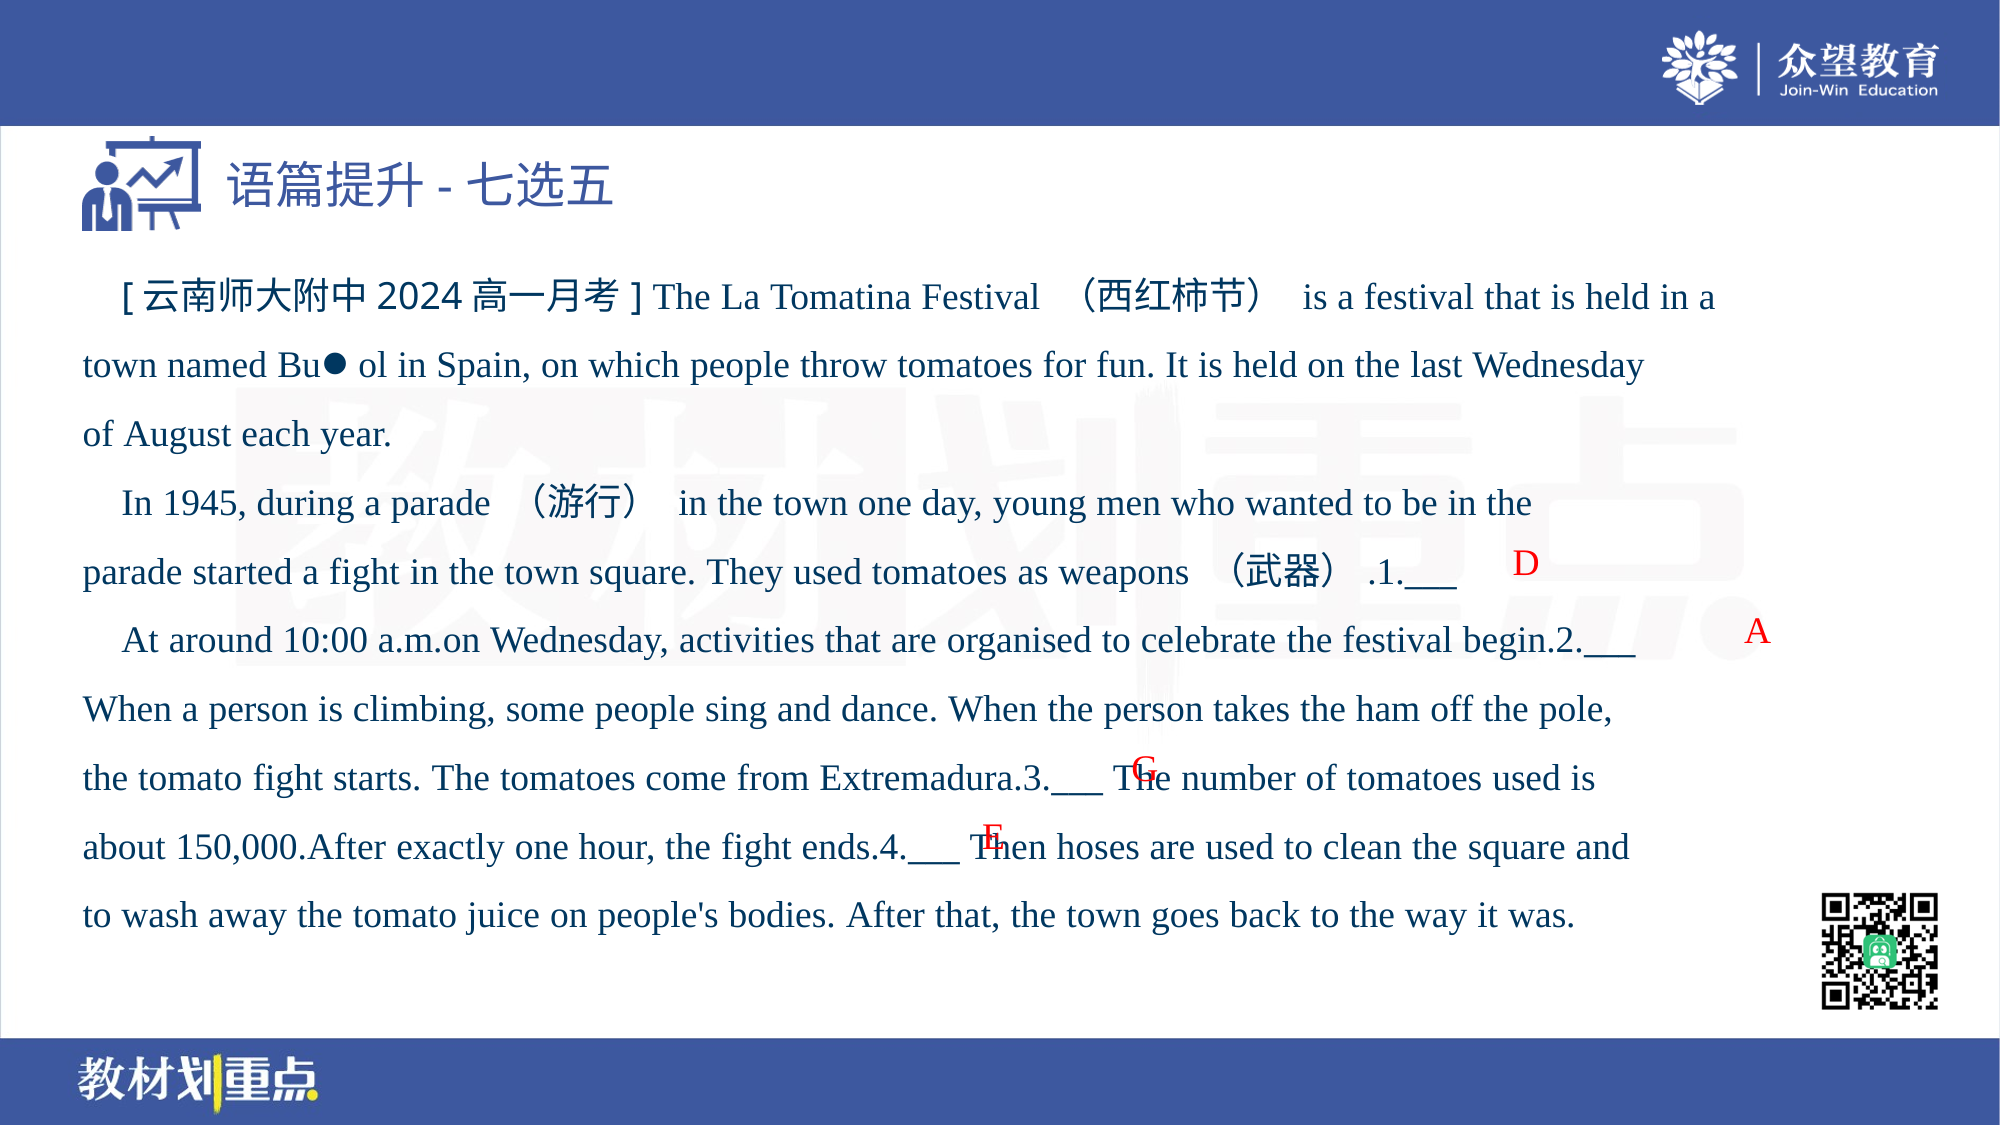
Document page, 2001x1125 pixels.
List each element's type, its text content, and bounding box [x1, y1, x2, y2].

text_box [云南师大附中2024高一月考] The La Tomatina Festival （西红柿节） is a festival that is held in a town named Buol in Spain, on which people throw tomatoes for fun. It is held on the last Wednesday of August each year. In 1945, during a parade （游行） in the town one day, young men who wanted to be in the parade started a fight in the town square. They used tomatoes as weapons （武器）.1.___ At around 10:00 a.m.on Wednesday, activities that are organised to celebrate the festival begin.2.___ When a person is climbing, some people sing and dance. When the person takes the ham off the pole, the tomato fight starts. The tomatoes come from Extremadura.3.___ The number of tomatoes used is about 150,000.After exactly one hour, the fight ends.4.___ Then hoses are used to clean the square and to wash away the tomato juice on people's bodies. After that, the town goes back to the way it was. [82, 247, 1817, 936]
text_box D [1498, 517, 1554, 577]
picture [0, 0, 2000, 1125]
text_box A [1730, 586, 1785, 645]
text_box E [968, 792, 1019, 852]
text_box G [1117, 724, 1173, 783]
